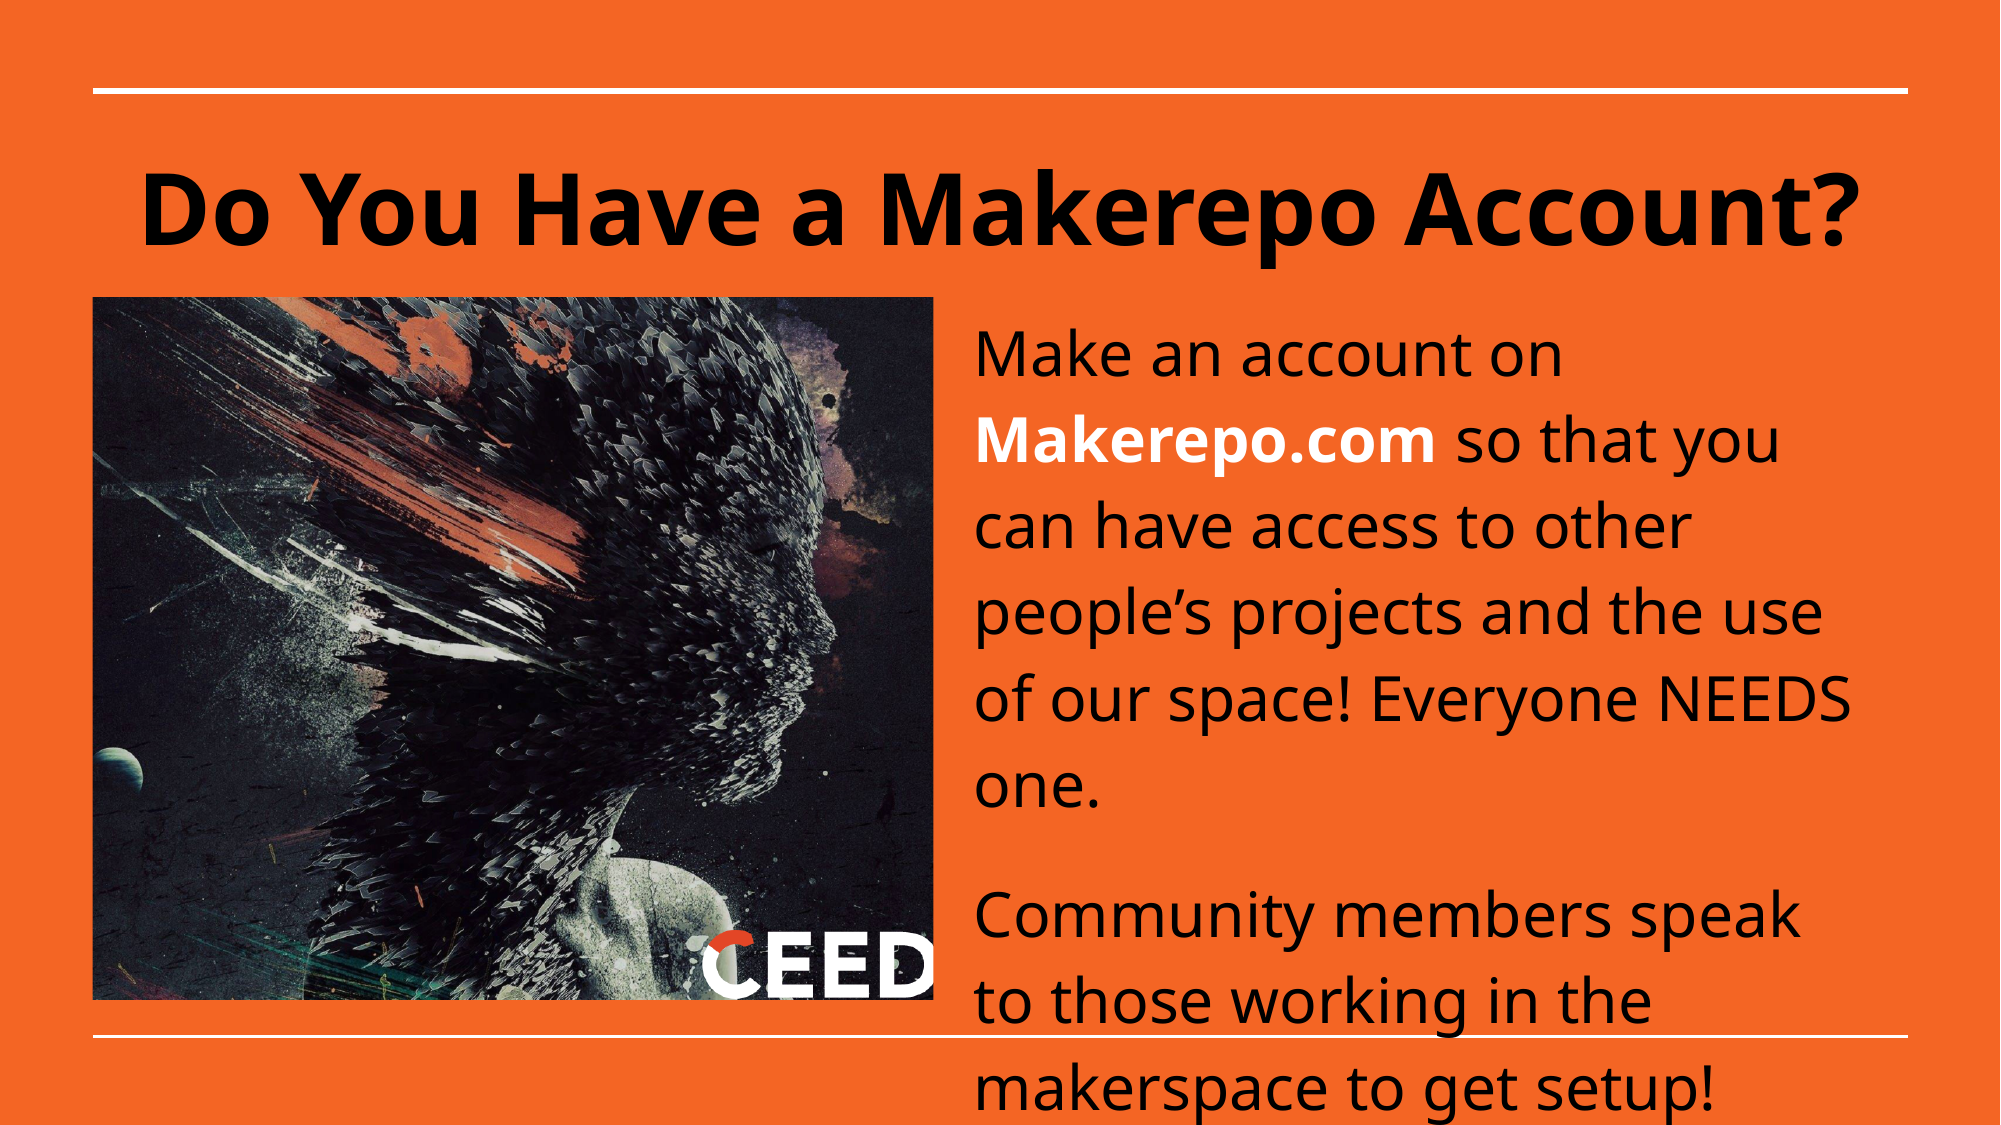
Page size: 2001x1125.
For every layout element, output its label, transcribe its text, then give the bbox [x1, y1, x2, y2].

list Make an account on Makerepo.com so that you can have access to other people’s projects and the use of our space! Everyone NEEDS one. Community members speak to those working in the makerspace to get setup! [953, 282, 1887, 940]
picture [92, 297, 934, 1001]
title Do You Have a Makerepo Account? [92, 125, 1908, 463]
